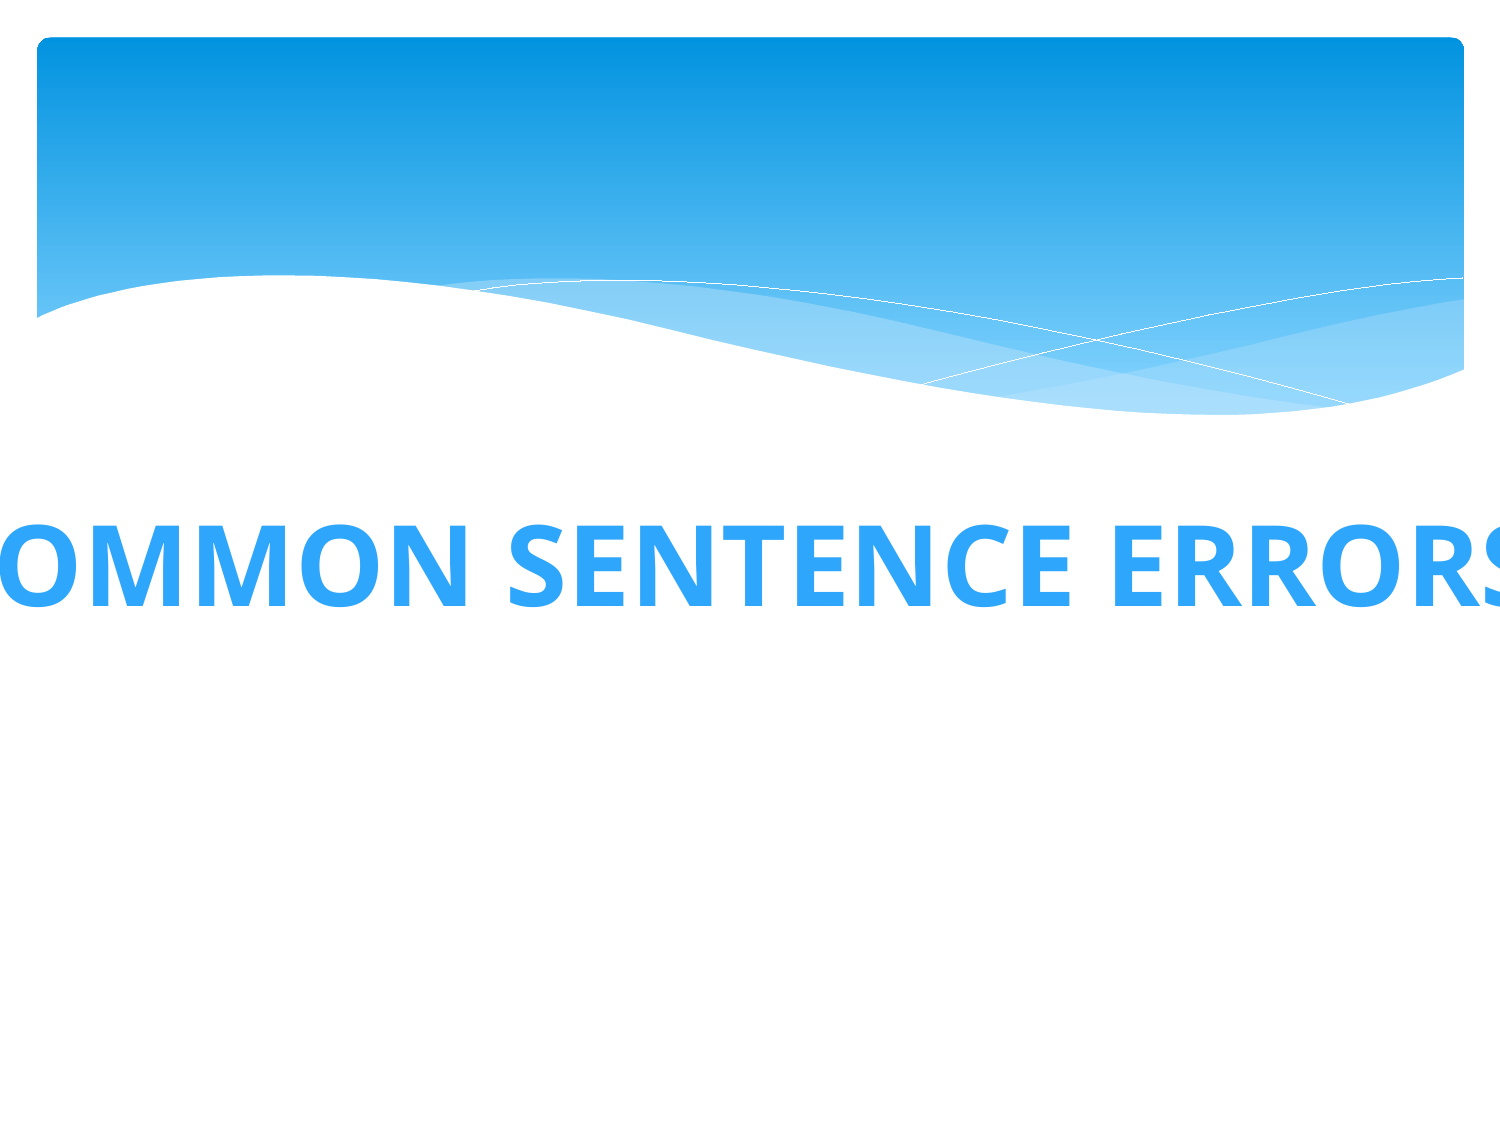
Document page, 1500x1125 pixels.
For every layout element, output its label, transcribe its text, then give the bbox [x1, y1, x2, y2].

text_box Common Sentence Errors! [0, 486, 1500, 637]
